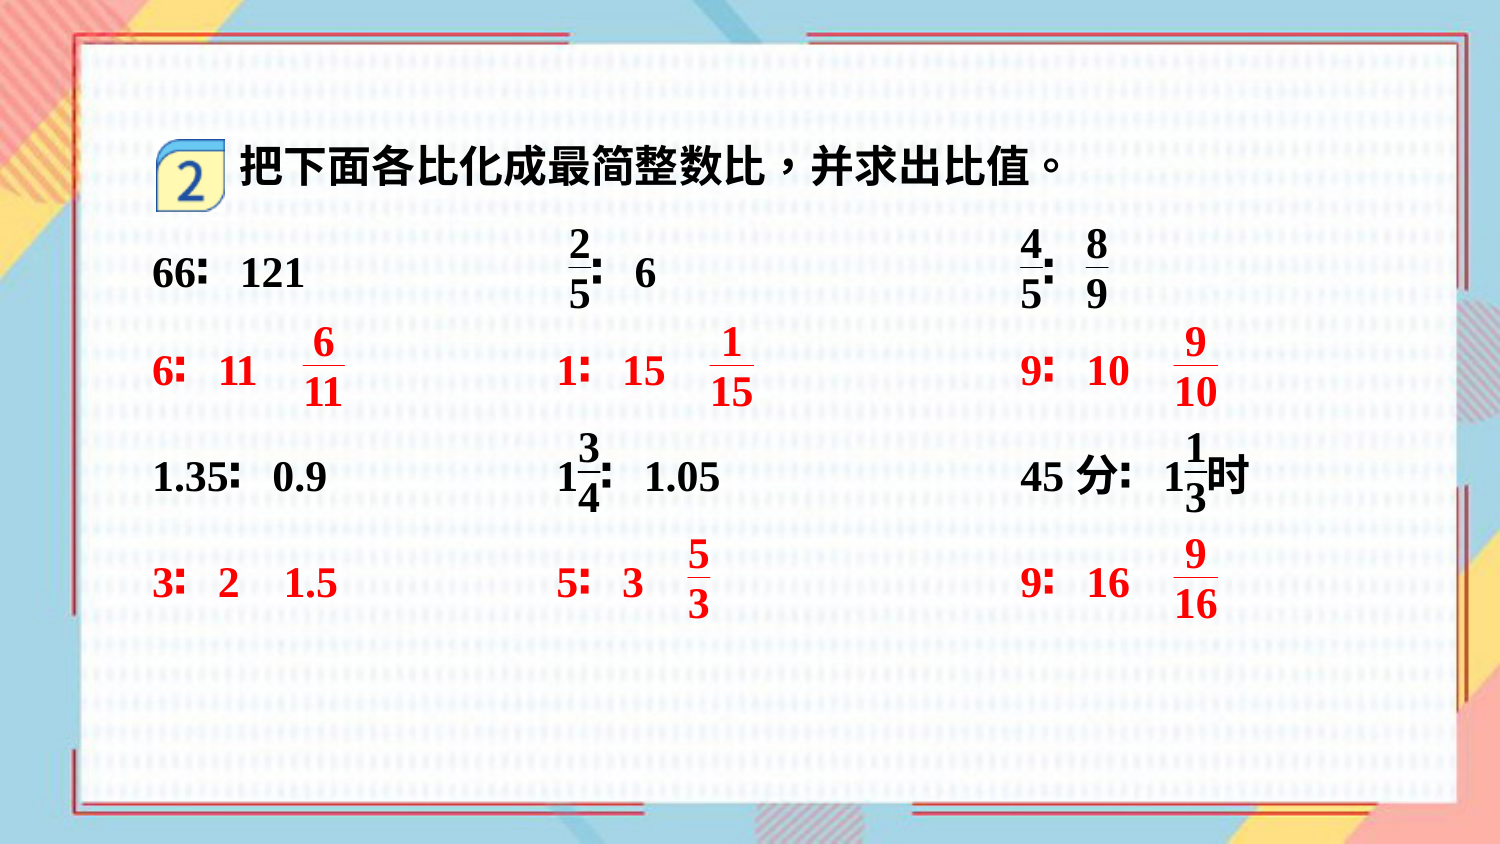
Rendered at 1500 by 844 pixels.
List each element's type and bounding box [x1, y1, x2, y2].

text_box [64, 138, 1436, 315]
text_box [64, 315, 1436, 421]
picture [0, 0, 1500, 844]
text_box [64, 527, 1436, 653]
text_box [64, 421, 1436, 527]
